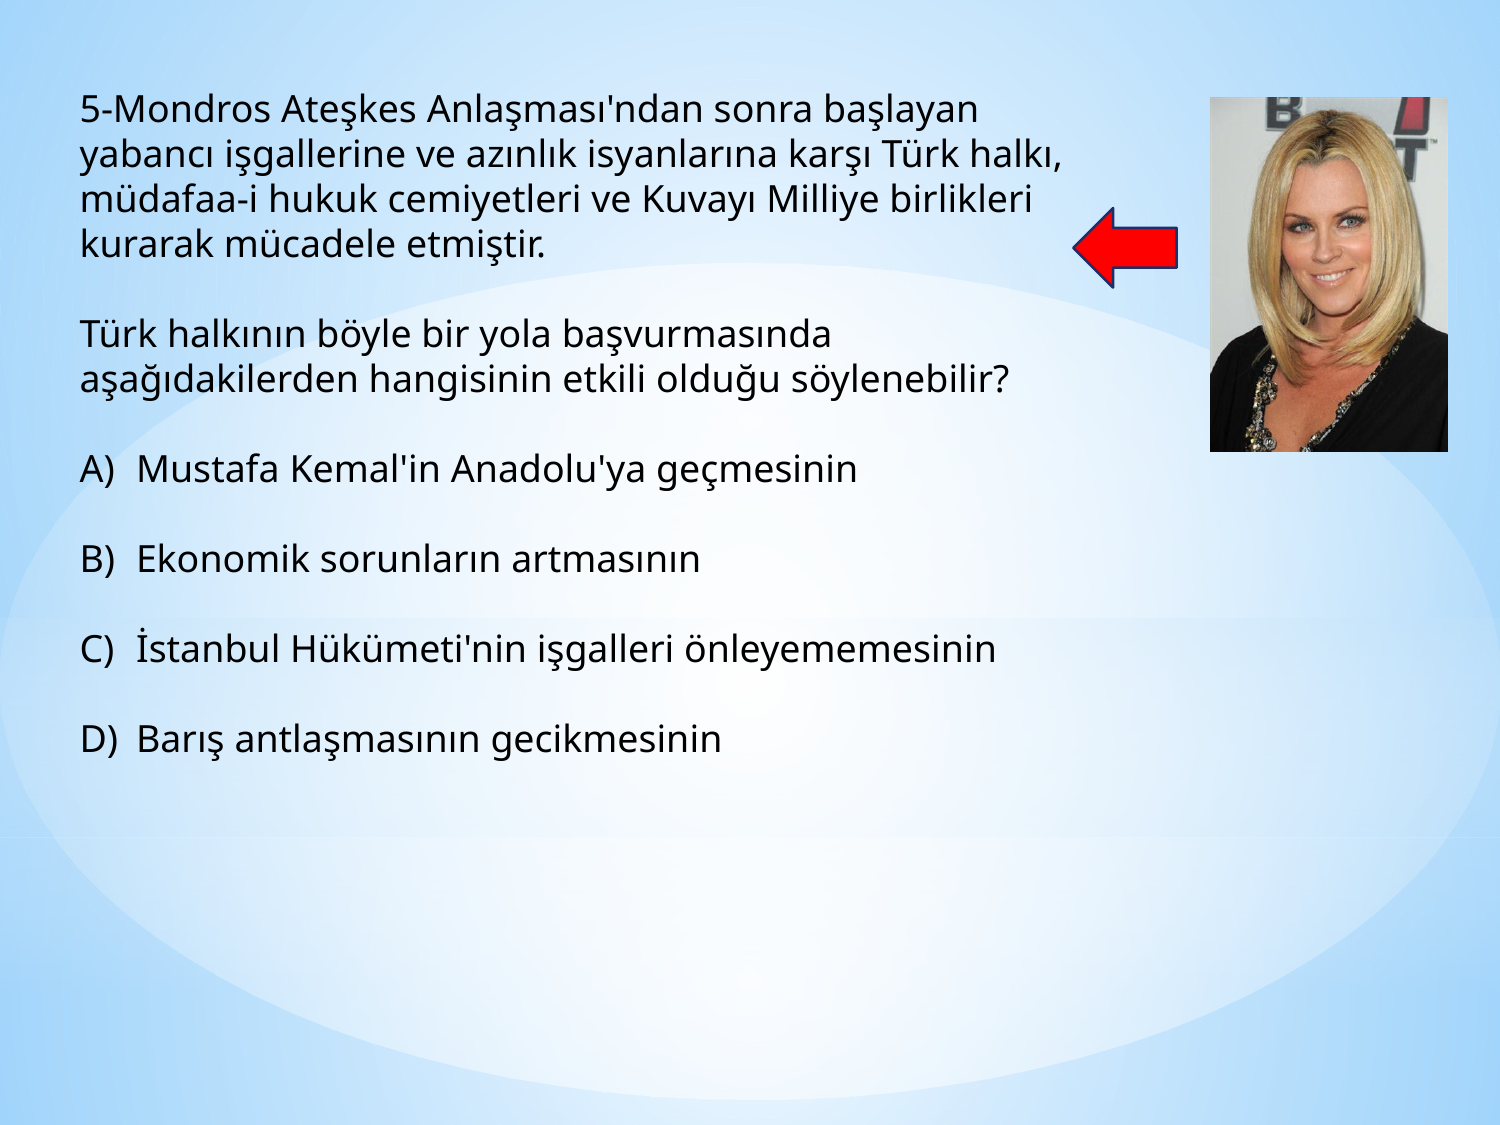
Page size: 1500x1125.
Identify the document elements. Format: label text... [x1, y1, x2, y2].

picture [1210, 97, 1448, 452]
text_box [1072, 206, 1178, 289]
text_box 5-Mondros Ateşkes Anlaşması'ndan sonra başlayan yabancı işgallerine ve azınlık isyanlarına karşı Türk halkı, müdafaa-i hukuk cemiyetleri ve Kuvayı Milliye birlikleri kurarak mücadele etmiştir. Türk halkının böyle bir yola başvurmasında aşağıdakilerden hangisinin etkili olduğu söylenebilir? Mustafa Kemal'in Anadolu'ya geçmesinin Ekonomik sorunların artmasının İstanbul Hükümeti'nin işgalleri önleyememesinin Barış antlaşmasının gecikmesinin [64, 78, 1125, 813]
